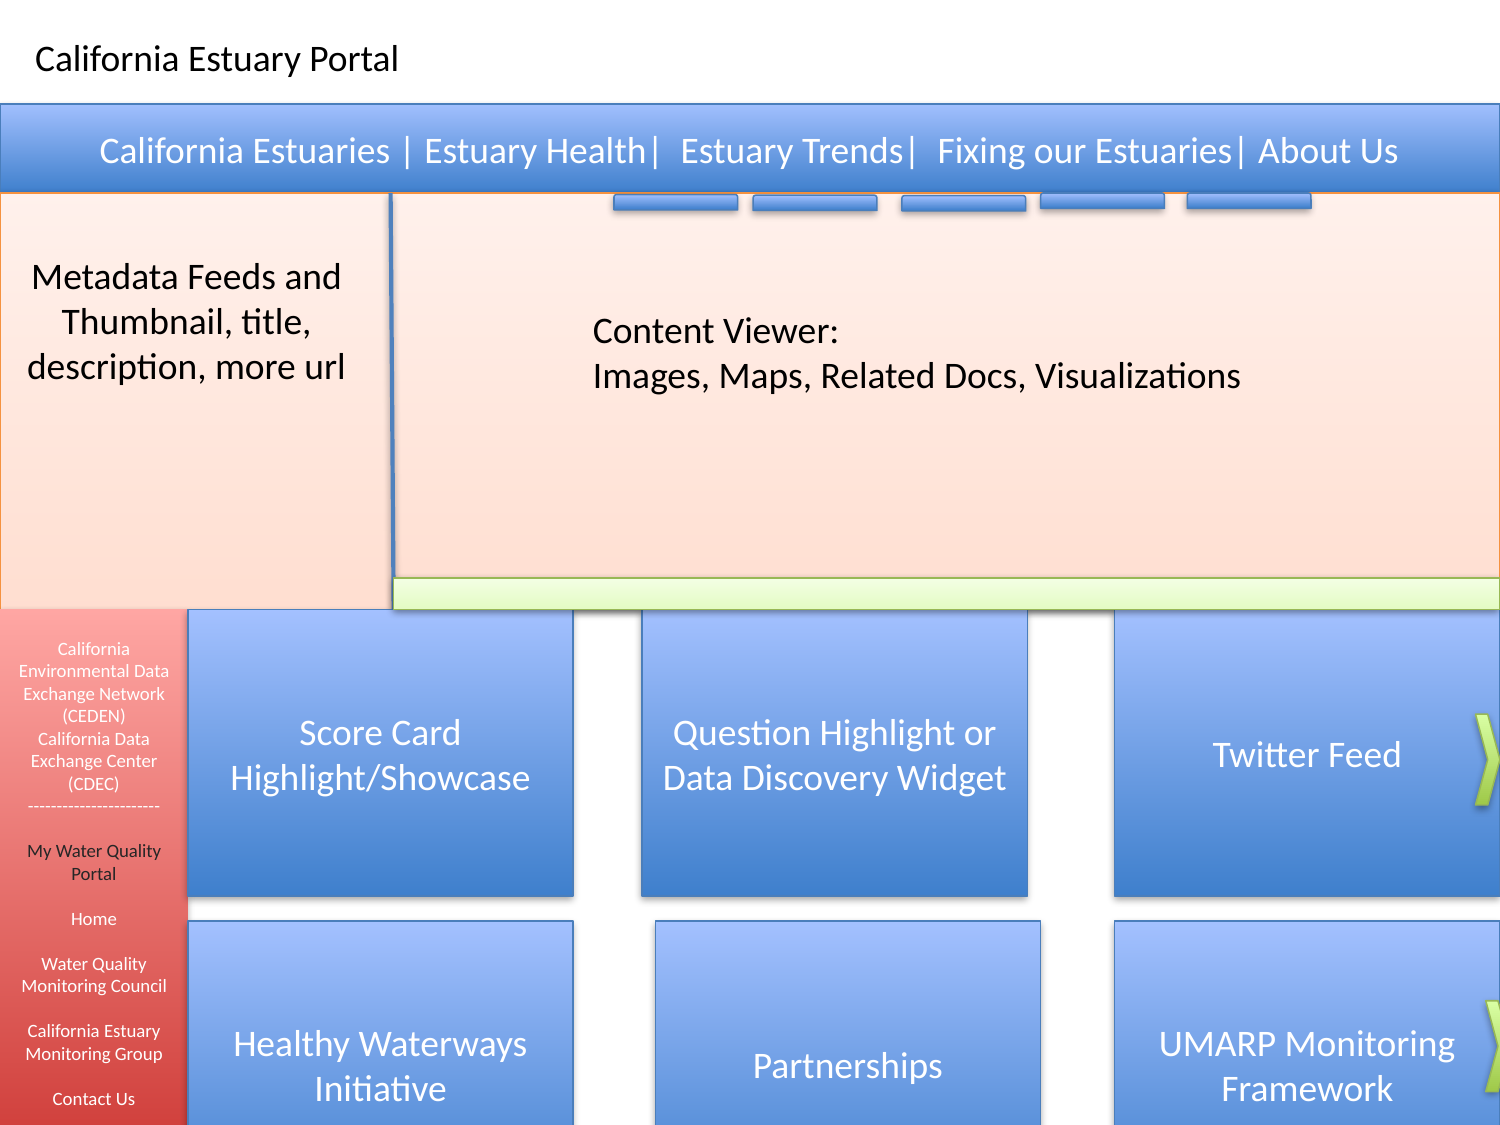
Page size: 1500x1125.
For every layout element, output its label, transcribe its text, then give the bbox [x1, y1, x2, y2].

text_box Metadata Feeds and Thumbnail, title, description, more url [0, 244, 374, 440]
text_box [752, 194, 878, 212]
text_box [1485, 999, 1500, 1093]
text_box [395, 192, 1500, 576]
text_box Twitter Feed [1114, 617, 1500, 897]
text_box Score Card Highlight/Showcase [187, 609, 574, 897]
text_box California Environmental Data Exchange Network (CEDEN) California Data Exchange Center (CDEC) ----------------------- My Water Quality Portal Home Water Quality Monitoring Council California Estuary Monitoring Group Contact Us [0, 609, 188, 1125]
text_box Question Highlight or Data Discovery Widget [641, 618, 1028, 897]
text_box [397, 577, 1500, 610]
text_box [1474, 713, 1500, 806]
text_box [613, 193, 739, 211]
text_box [390, 192, 394, 610]
text_box UMARP Monitoring Framework [1114, 920, 1500, 1125]
text_box Content Viewer: Images, Maps, Related Docs, Visualizations [578, 299, 1257, 404]
text_box [0, 192, 387, 608]
text_box Partnerships [655, 920, 1041, 1125]
text_box [1186, 192, 1312, 210]
text_box California Estuary Portal [20, 26, 415, 87]
text_box [1039, 192, 1166, 210]
text_box Healthy Waterways Initiative [187, 920, 574, 1125]
text_box [901, 194, 1027, 212]
text_box California Estuaries | Estuary Health| Estuary Trends| Fixing our Estuaries| About Us [0, 103, 1500, 191]
